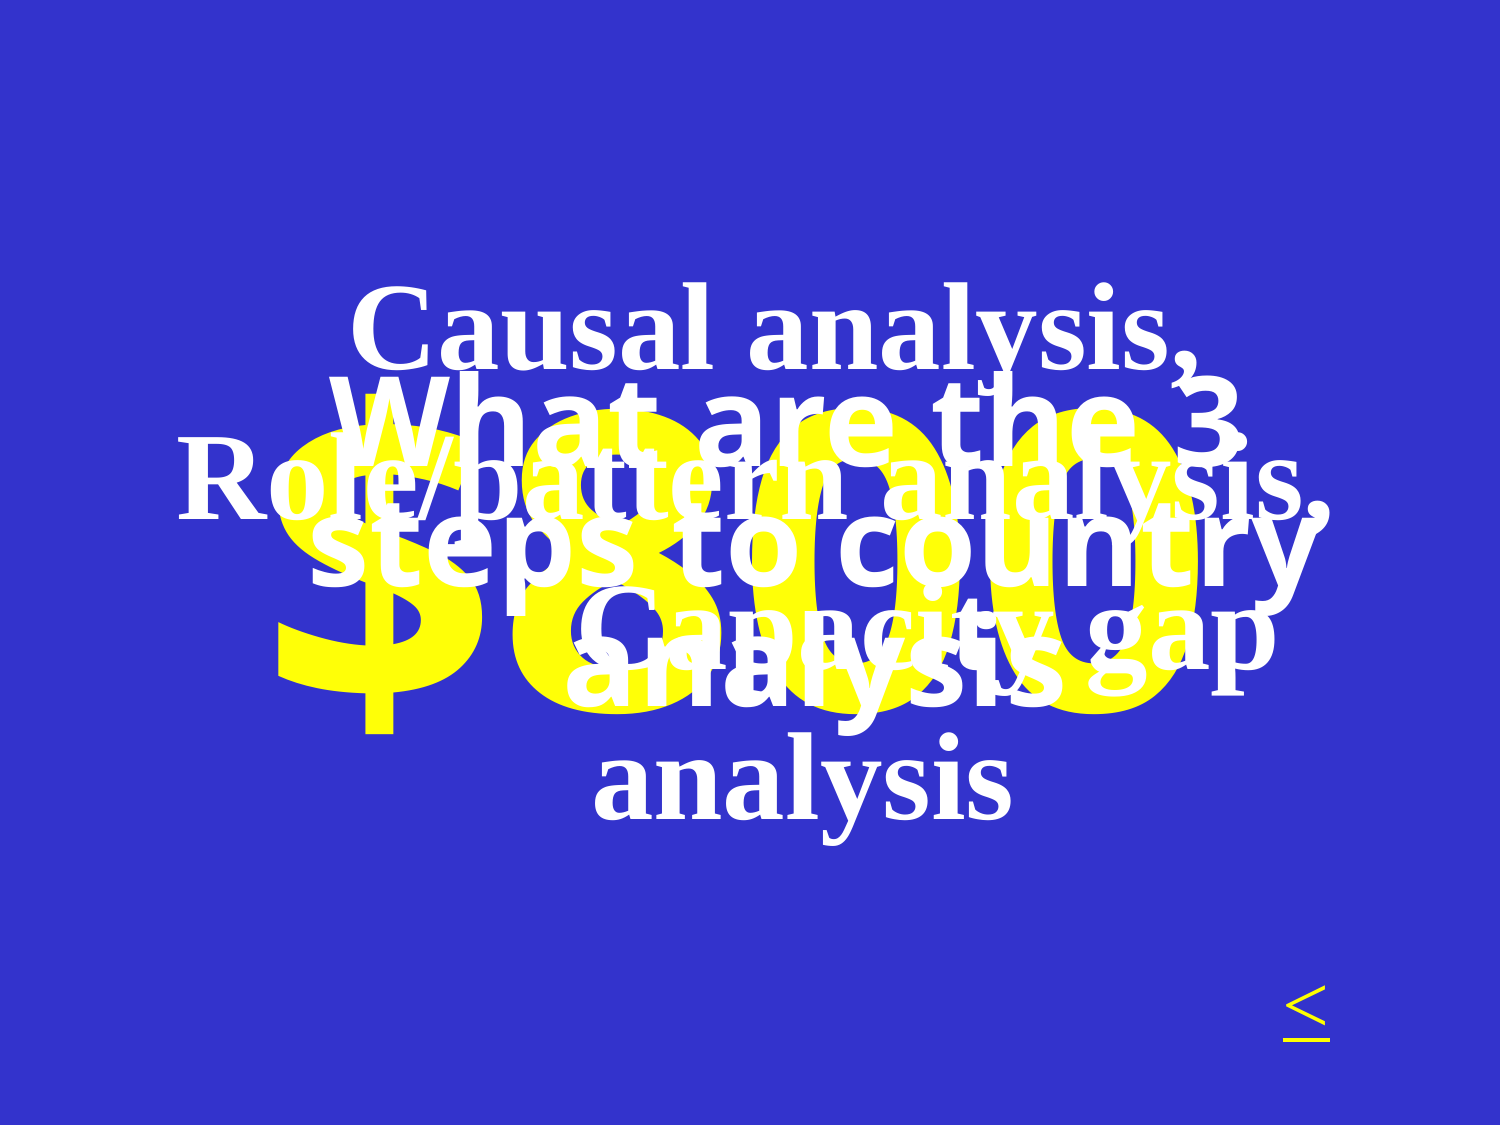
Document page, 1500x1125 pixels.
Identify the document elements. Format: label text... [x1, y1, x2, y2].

text_box < [1187, 942, 1425, 1058]
list What are the 3 steps to country analysis [149, 362, 1426, 601]
list Causal analysis, Role/pattern analysis, Capacity gap analysis [99, 237, 1451, 813]
